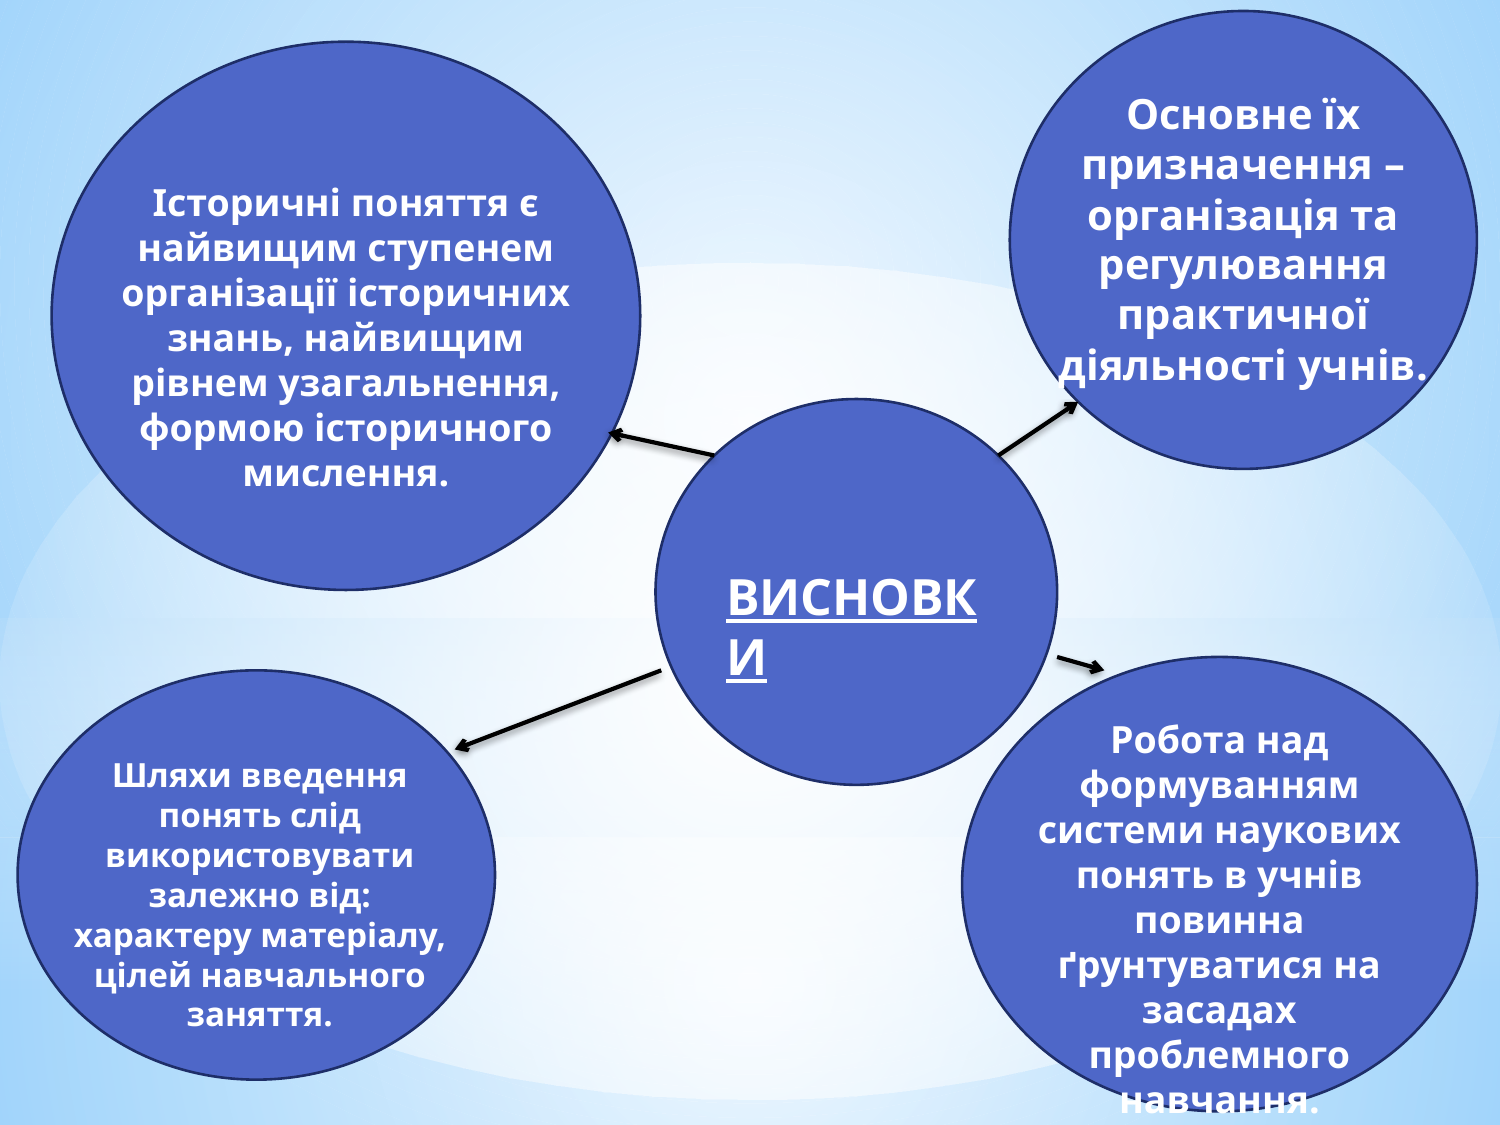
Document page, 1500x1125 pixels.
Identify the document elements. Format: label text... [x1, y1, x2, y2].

text_box [609, 190, 642, 429]
text_box Робота над формуванням системи наукових понять в учнів повинна ґрунтуватися на засадах проблемного навчання. [1000, 709, 1439, 1125]
text_box [69, 669, 444, 746]
text_box [114, 1041, 399, 1081]
text_box [654, 397, 1059, 787]
text_box [893, 730, 1000, 784]
text_box [1462, 155, 1479, 324]
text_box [454, 670, 662, 750]
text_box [607, 432, 715, 456]
text_box [1074, 9, 1413, 80]
text_box [560, 633, 820, 784]
text_box Основне їх призначення – організація та регулювання практичної діяльності учнів. [1024, 80, 1462, 396]
text_box [94, 40, 598, 171]
text_box [50, 189, 83, 442]
text_box [1053, 655, 1386, 709]
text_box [998, 401, 1079, 456]
text_box [1070, 396, 1417, 471]
text_box [1019, 633, 1500, 784]
text_box [467, 776, 497, 974]
text_box [1008, 157, 1024, 323]
text_box [1439, 763, 1479, 1006]
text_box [1056, 656, 1105, 671]
text_box [128, 502, 564, 592]
text_box [960, 763, 1000, 1006]
text_box Шляхи введення понять слід використовувати залежно від: характеру матеріалу, цілей навчального заняття. [53, 746, 467, 1041]
text_box ВИСНОВКИ [711, 557, 1010, 693]
text_box [16, 765, 53, 985]
text_box Історичні поняття є найвищим ступенем організації історичних знань, найвищим рівнем узагальнення, формою історичного мислення. [83, 171, 609, 502]
